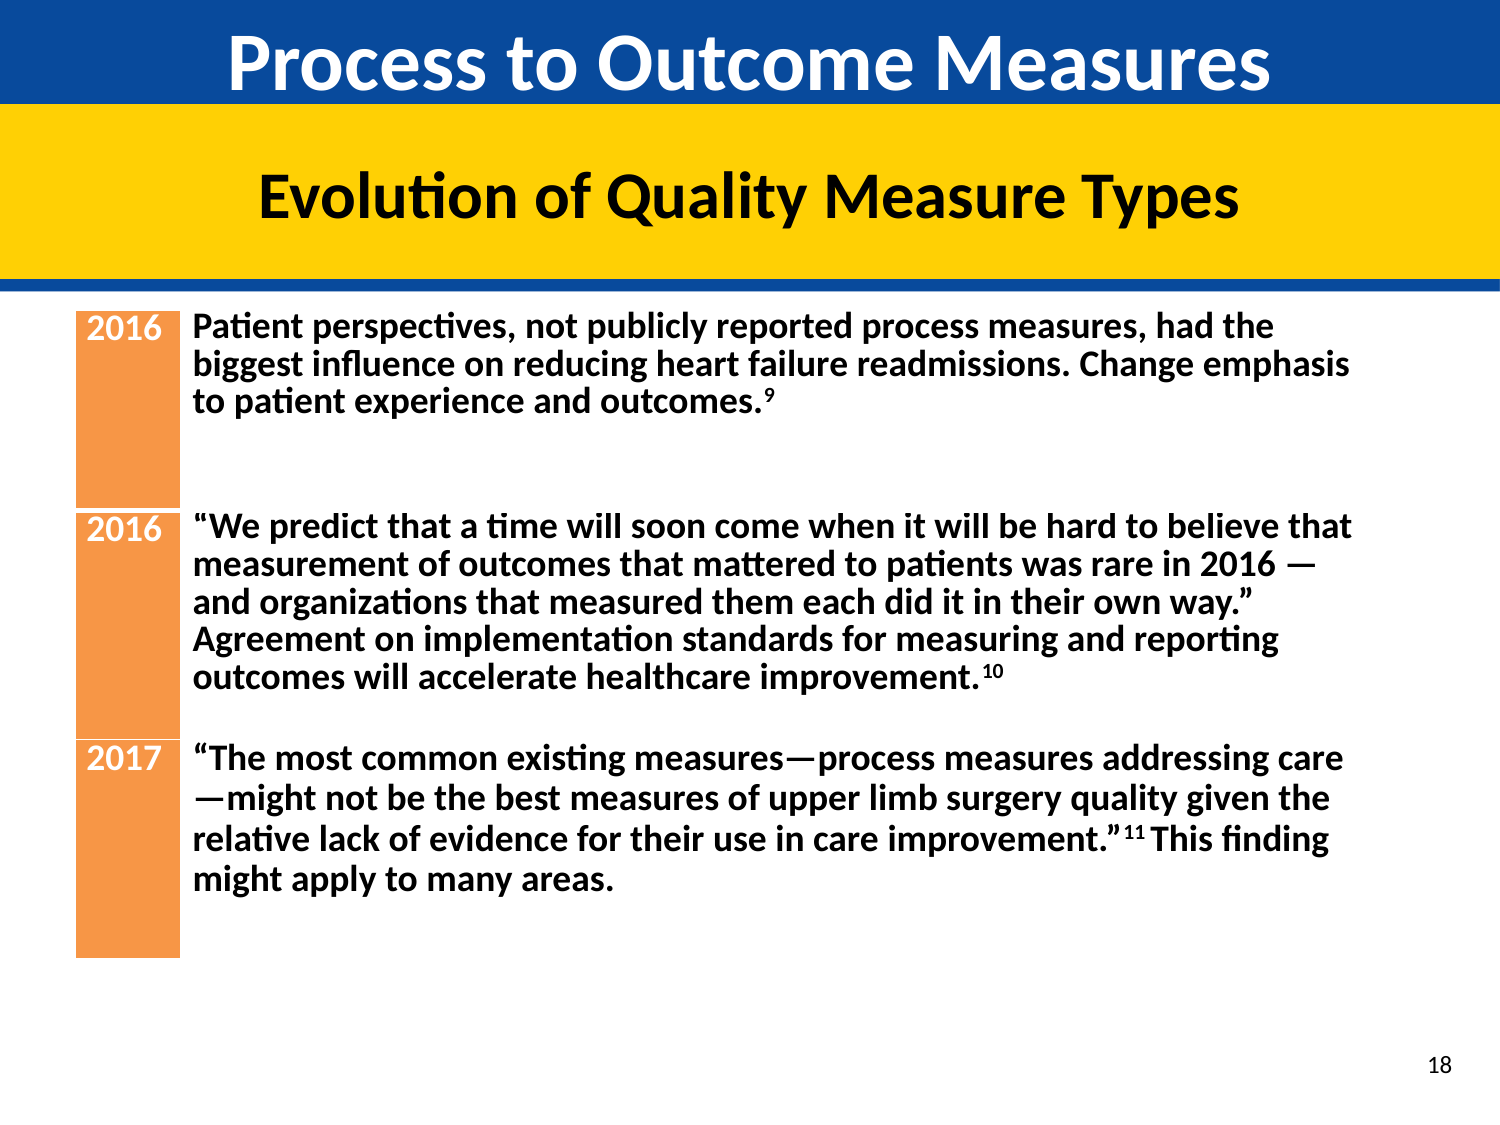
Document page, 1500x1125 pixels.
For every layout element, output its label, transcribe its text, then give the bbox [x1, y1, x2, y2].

table_header 2016 [76, 311, 180, 508]
table_cell “We predict that a time will soon come when it will be hard to believe that measurement of outcomes that mattered to patients was rare in 2016 — and organizations that measured them each did it in their own way.” Agreement on implementation standards for measuring and reporting outcomes will accelerate healthcare improvement.10 [182, 513, 1374, 739]
table_cell “The most common existing measures—process measures addressing care—might not be the best measures of upper limb surgery quality given the relative lack of evidence for their use in care improvement.”11 This finding might apply to many areas. [182, 740, 1374, 958]
table_cell 2016 [76, 513, 180, 739]
table_cell 2017 [76, 740, 180, 958]
table_header Patient perspectives, not publicly reported process measures, had the biggest influence on reducing heart failure readmissions. Change emphasis to patient experience and outcomes.9 [182, 311, 1374, 508]
text_box Evolution of Quality Measure Types [0, 117, 1500, 279]
title Process to Outcome Measures [0, 0, 1500, 104]
